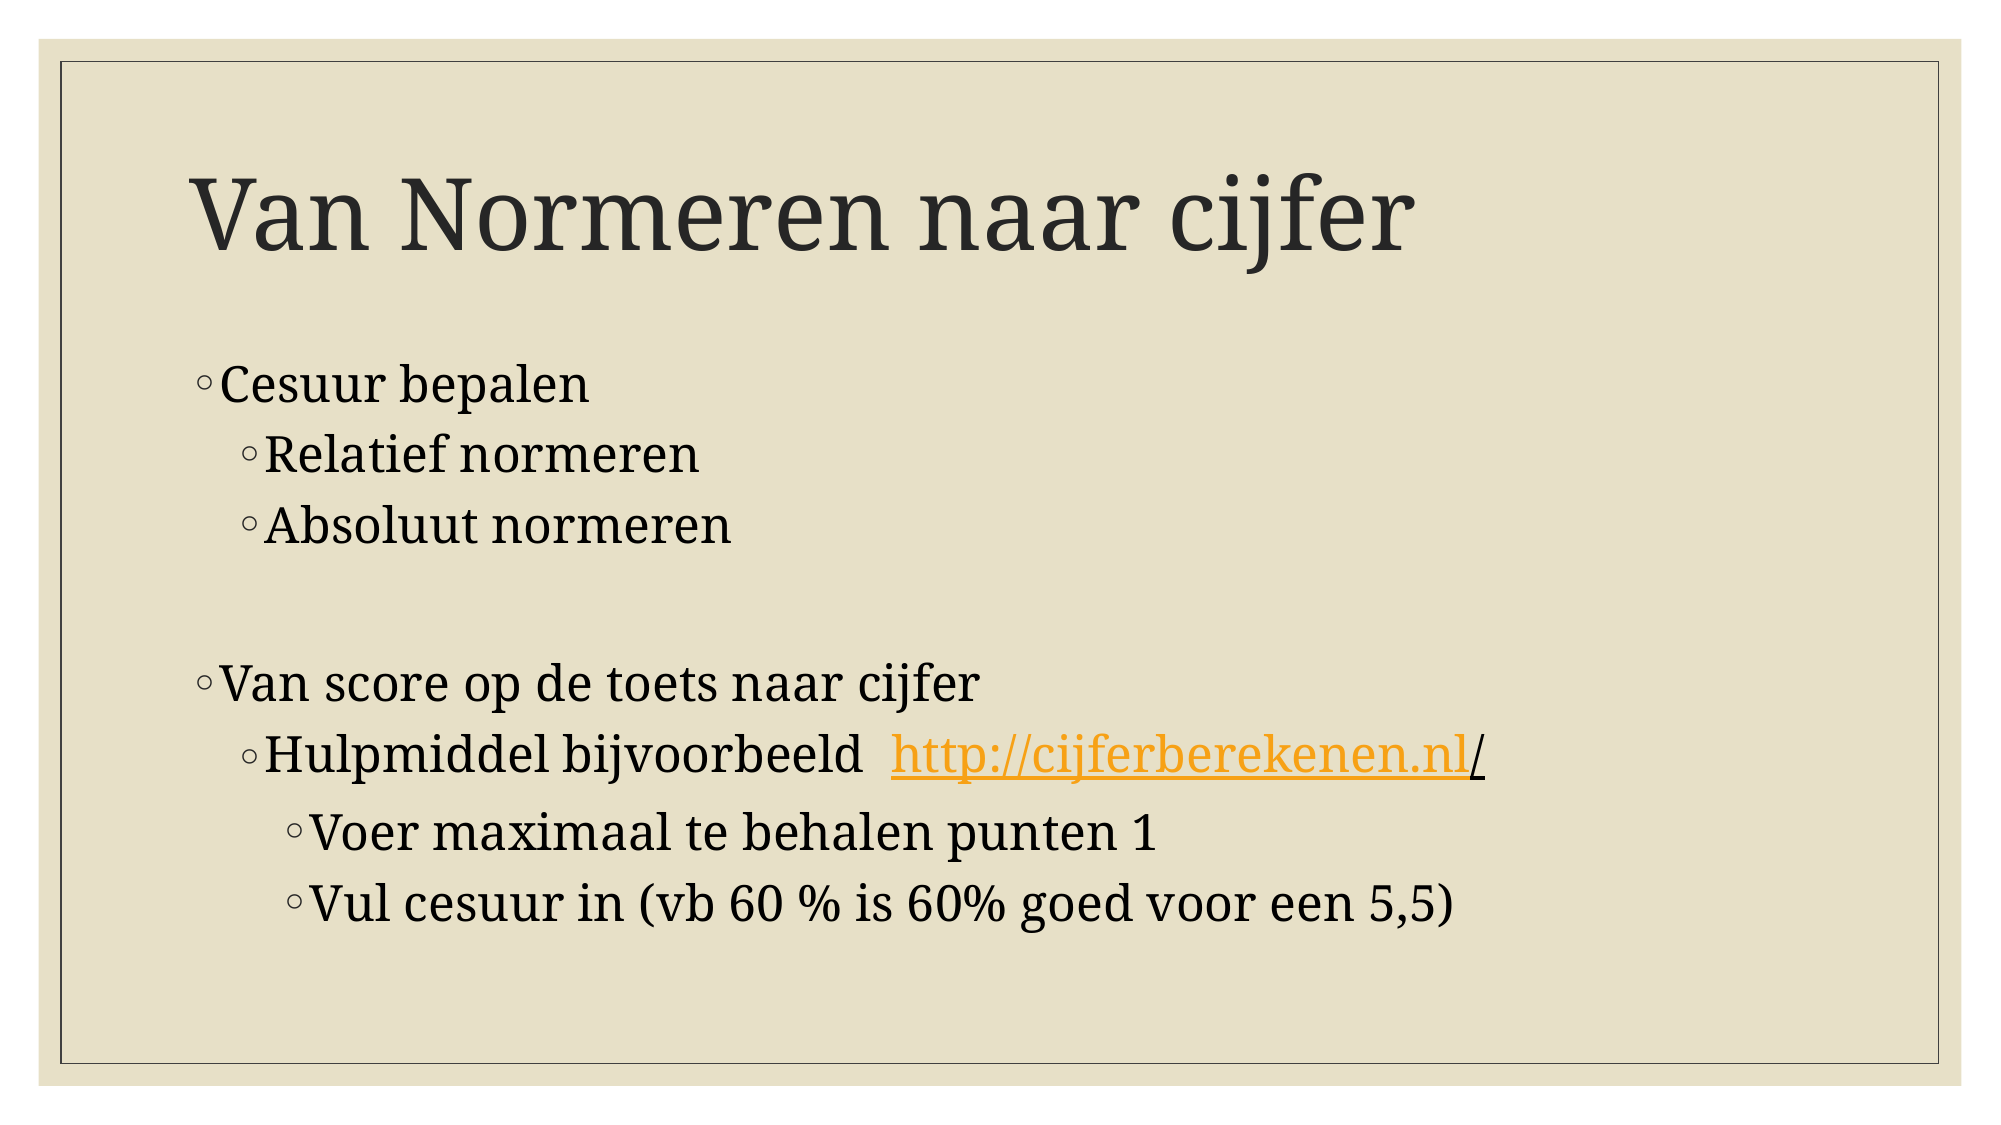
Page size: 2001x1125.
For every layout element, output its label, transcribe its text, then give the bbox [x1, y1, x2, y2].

title Van Normeren naar cijfer [174, 105, 1825, 331]
list Cesuur bepalen Relatief normeren Absoluut normeren Van score op de toets naar cijfer Hulpmiddel bijvoorbeeld http://cijferberekenen.nl/ Voer maximaal te behalen punten 1 Vul cesuur in (vb 60 % is 60% goed voor een 5,5) [174, 345, 1825, 990]
